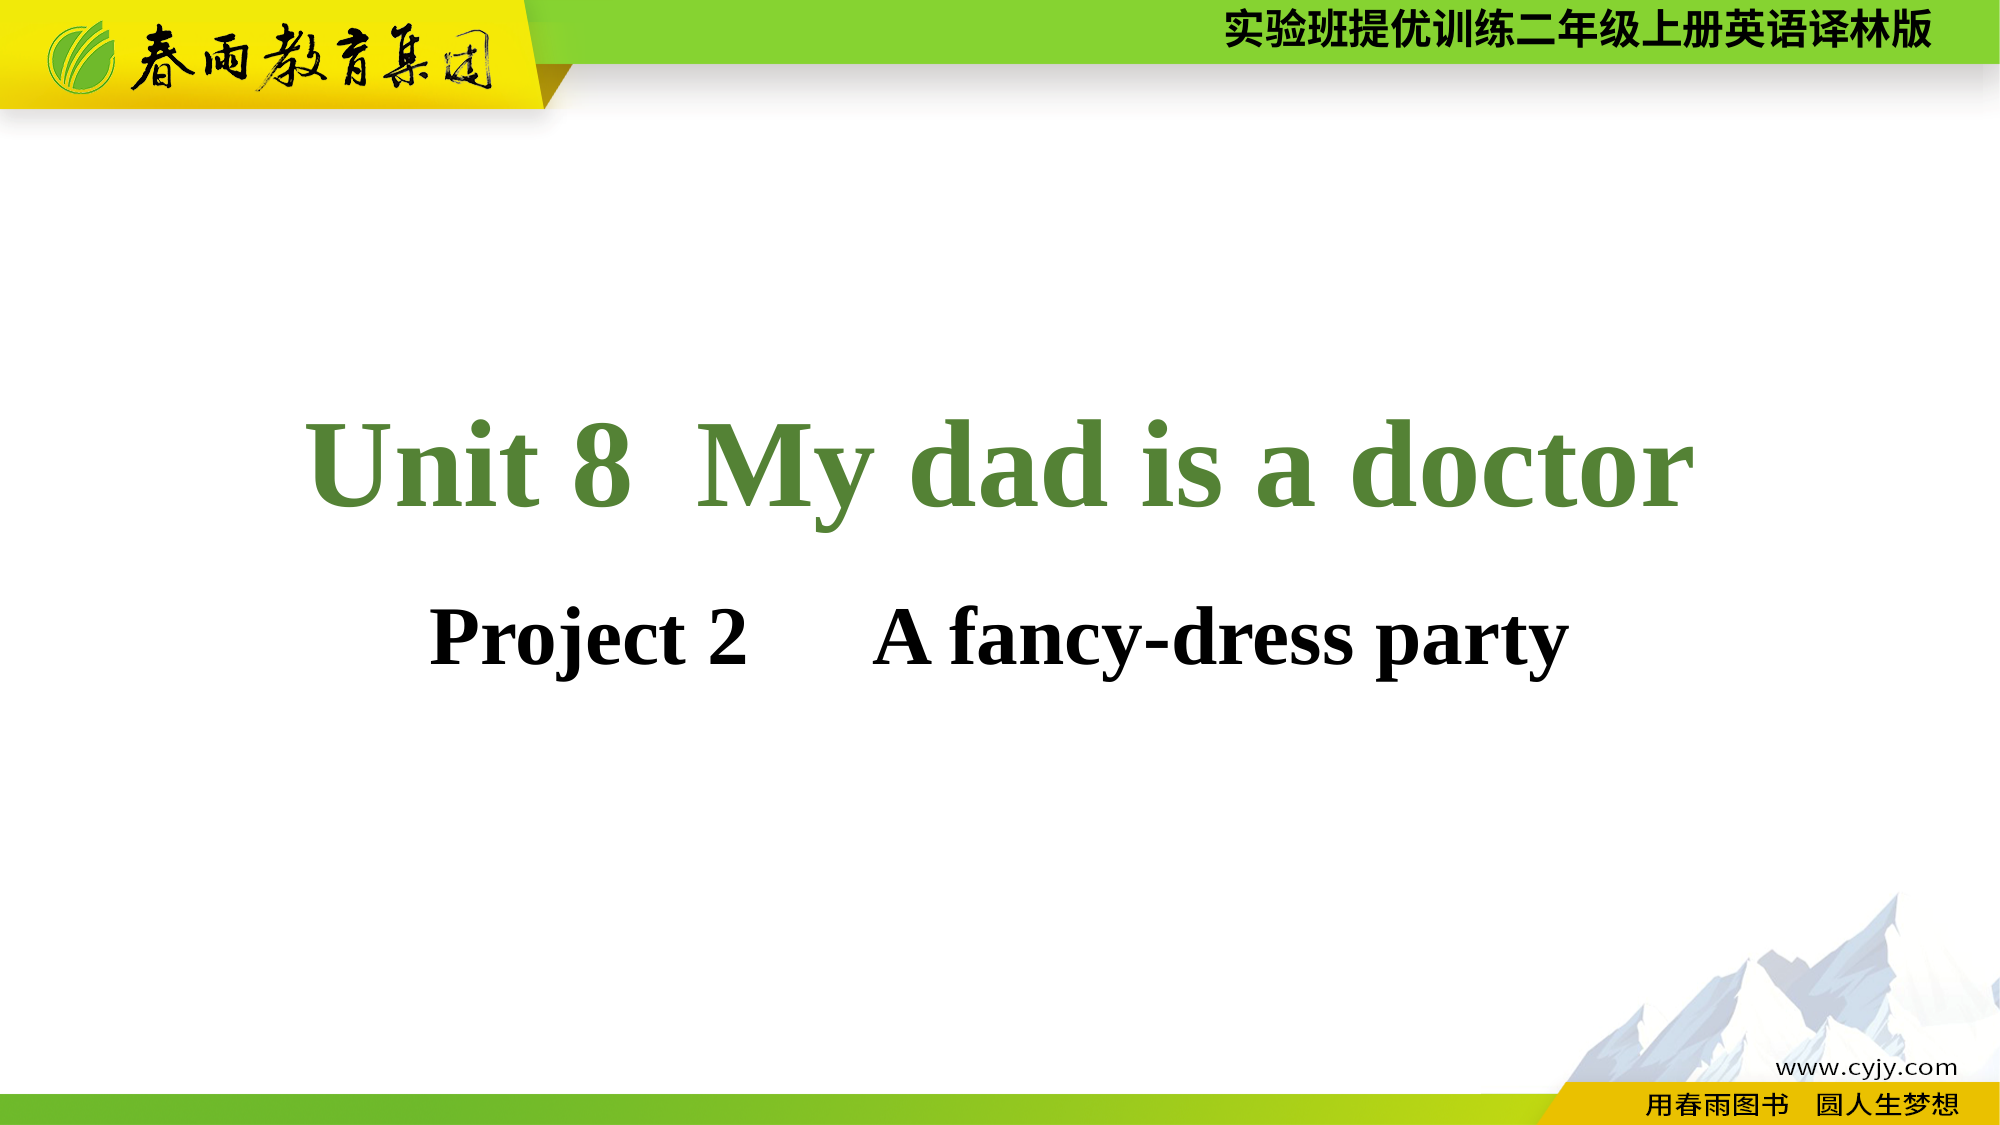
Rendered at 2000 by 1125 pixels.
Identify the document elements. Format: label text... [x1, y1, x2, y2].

text_box Unit 8 My dad is a doctor Project 2 A fancy-dress party [0, 298, 2000, 689]
picture [0, 0, 2000, 298]
picture [0, 689, 2000, 1125]
